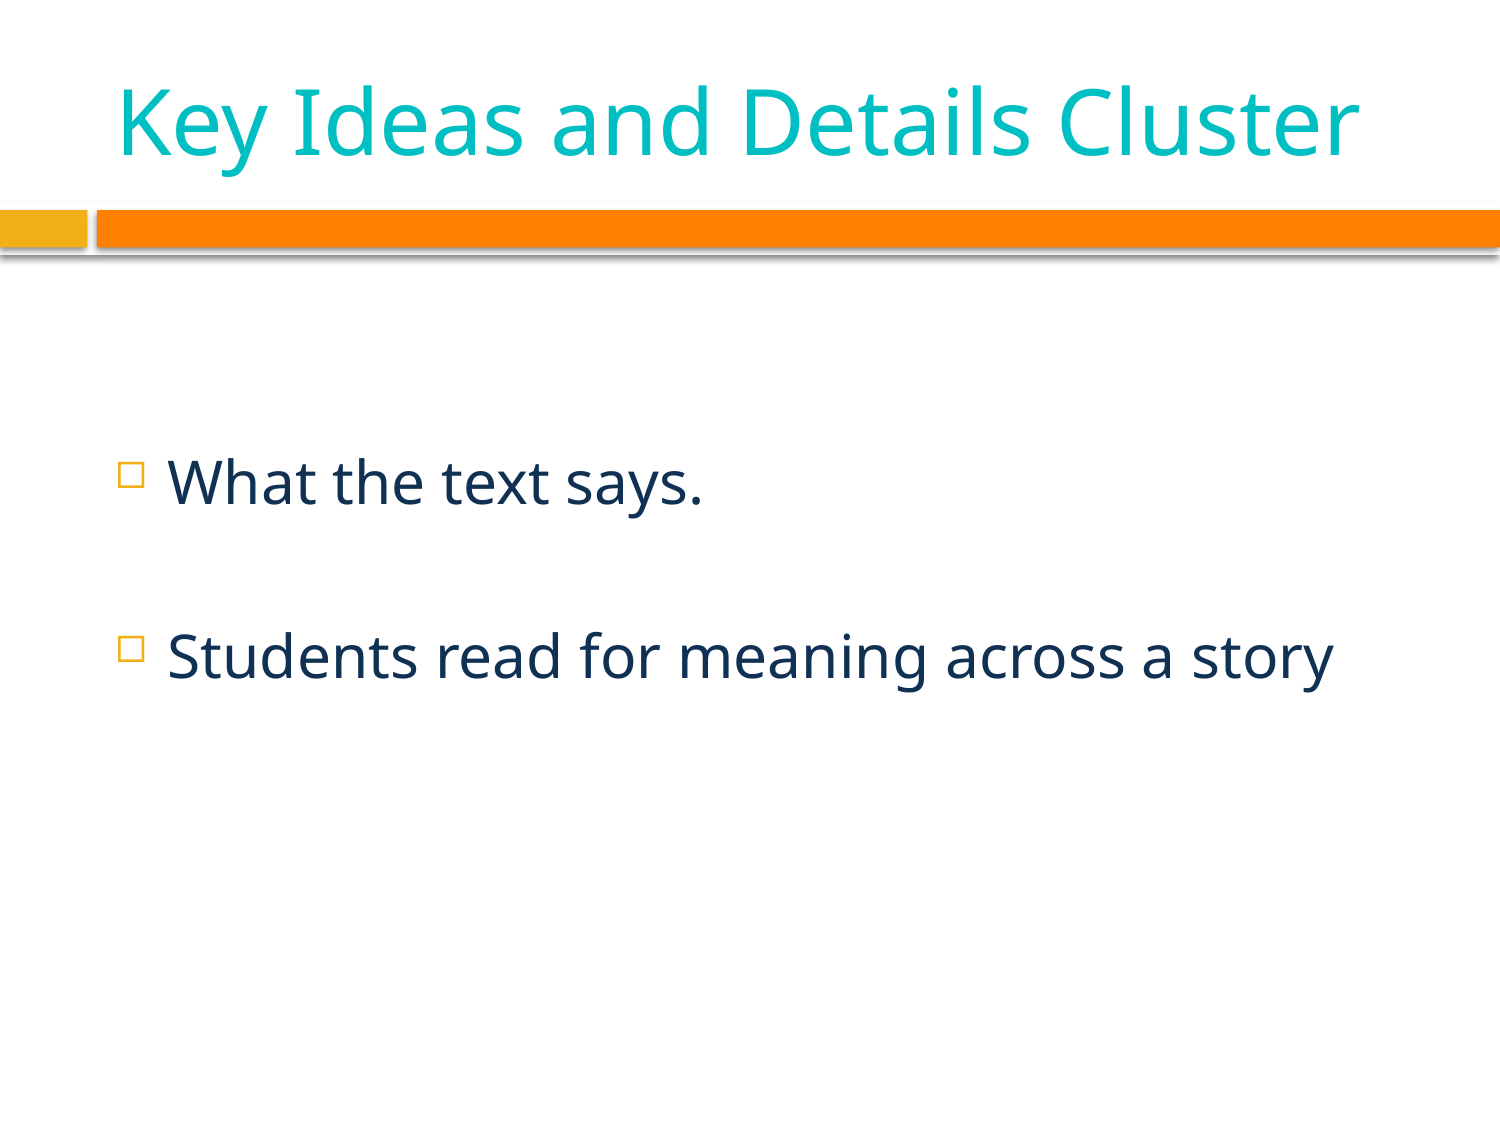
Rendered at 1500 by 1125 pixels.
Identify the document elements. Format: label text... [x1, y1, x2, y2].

list What the text says. Students read for meaning across a story [100, 262, 1438, 1000]
title Key Ideas and Details Cluster [100, 37, 1438, 200]
